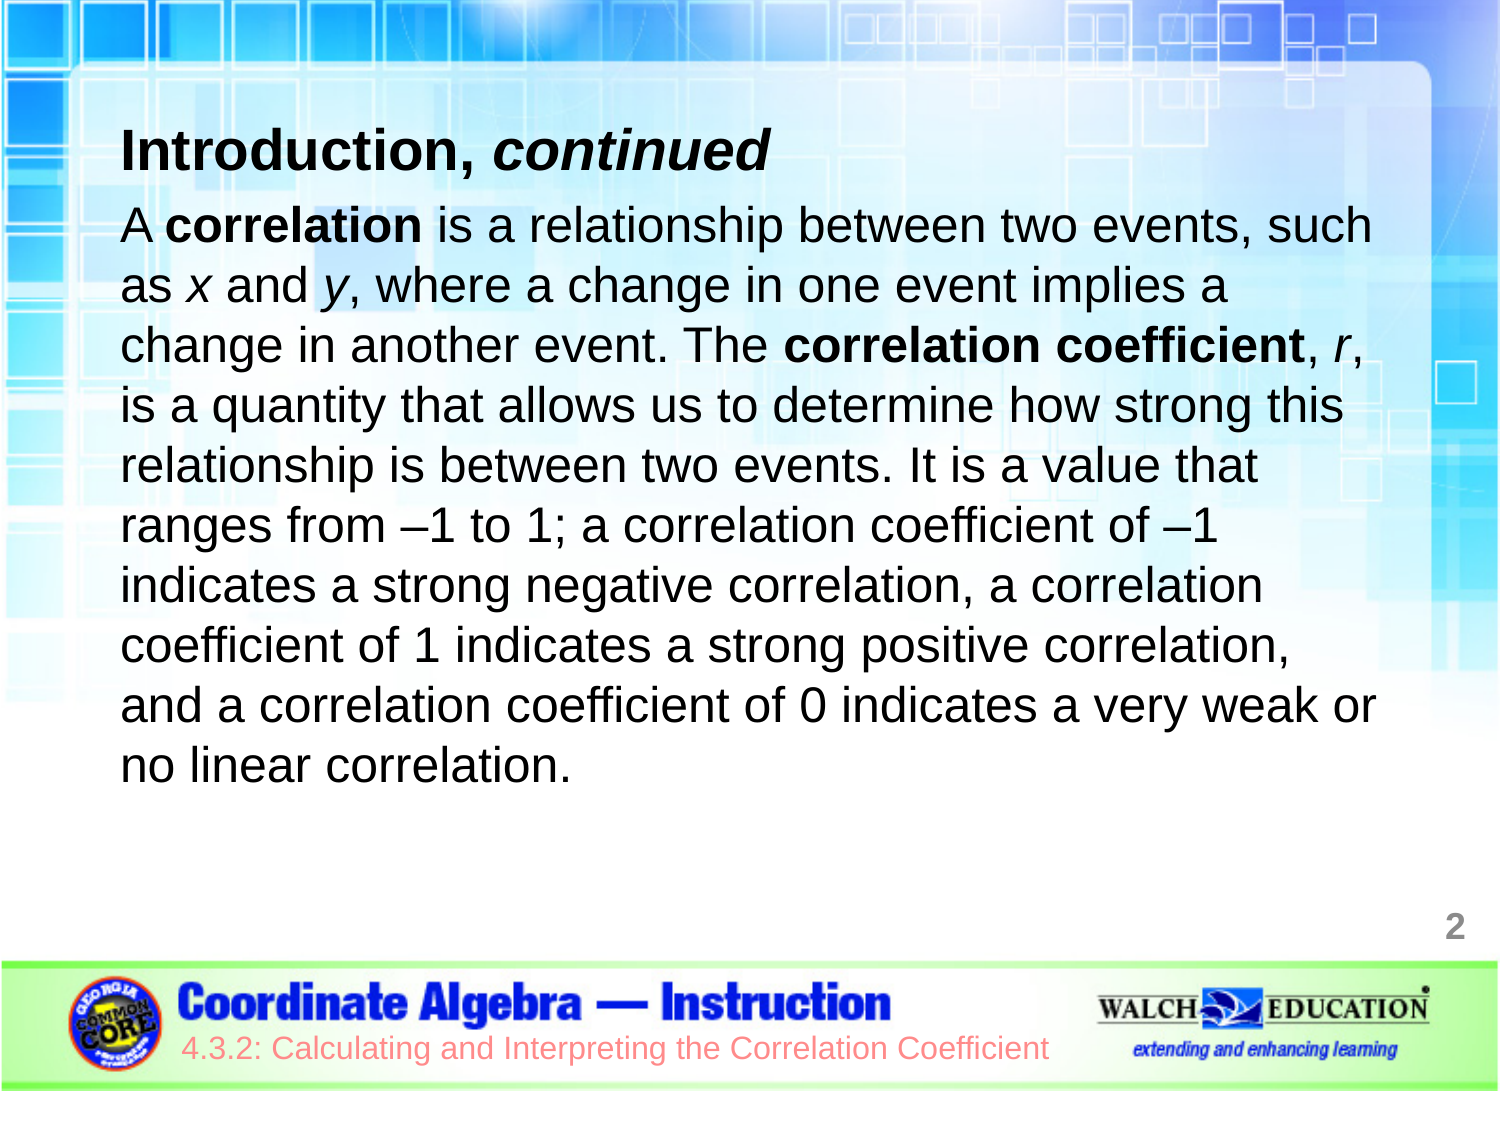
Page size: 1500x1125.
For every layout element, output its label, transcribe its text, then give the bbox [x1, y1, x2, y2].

subtitle Introduction, continued A correlation is a relationship between two events, such as x and y, where a change in one event implies a change in another event. The correlation coefficient, r, is a quantity that allows us to determine how strong this relationship is between two events. It is a value that ranges from –1 to 1; a correlation coefficient of –1 indicates a strong negative correlation, a correlation coefficient of 1 indicates a strong positive correlation, and a correlation coefficient of 0 indicates a very weak or no linear correlation. [105, 105, 1394, 925]
slide_number 2 [1361, 901, 1481, 949]
picture [1, 0, 1500, 1091]
footer 4.3.2: Calculating and Interpreting the Correlation Coefficient [166, 1024, 1080, 1069]
